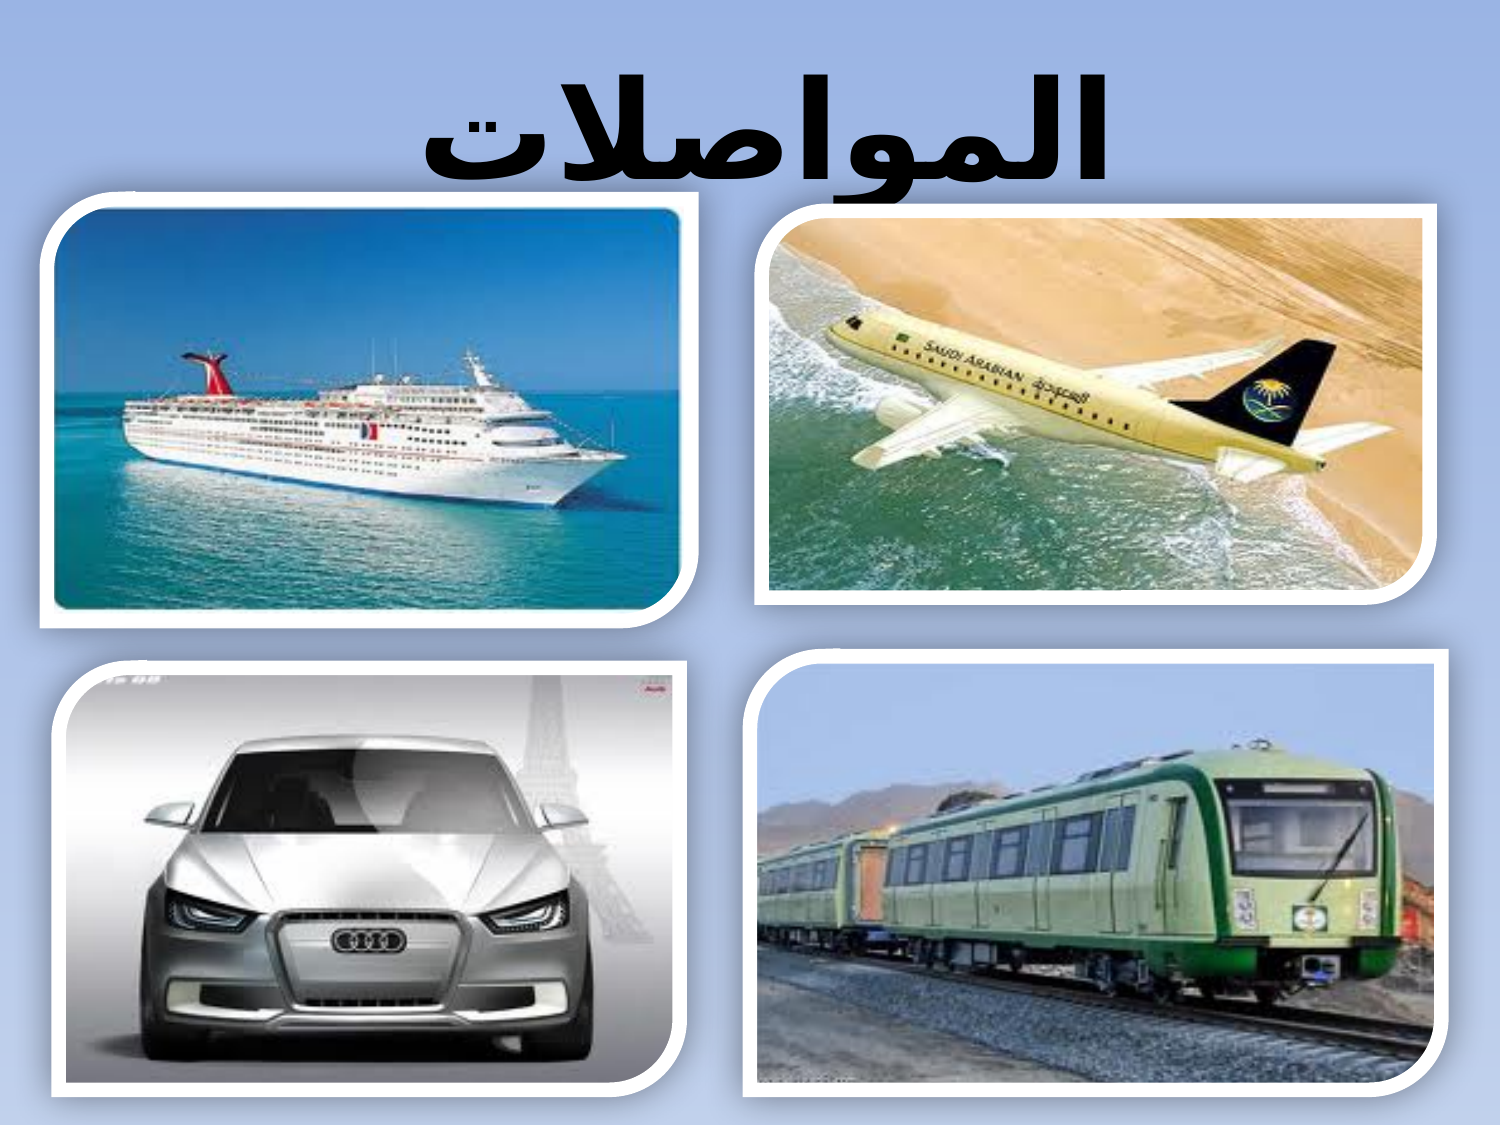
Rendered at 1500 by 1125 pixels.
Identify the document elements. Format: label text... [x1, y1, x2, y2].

picture [749, 655, 1442, 1091]
picture [761, 210, 1430, 598]
picture [46, 198, 692, 622]
picture [58, 667, 680, 1091]
text_box المواصلات [339, 35, 1196, 215]
